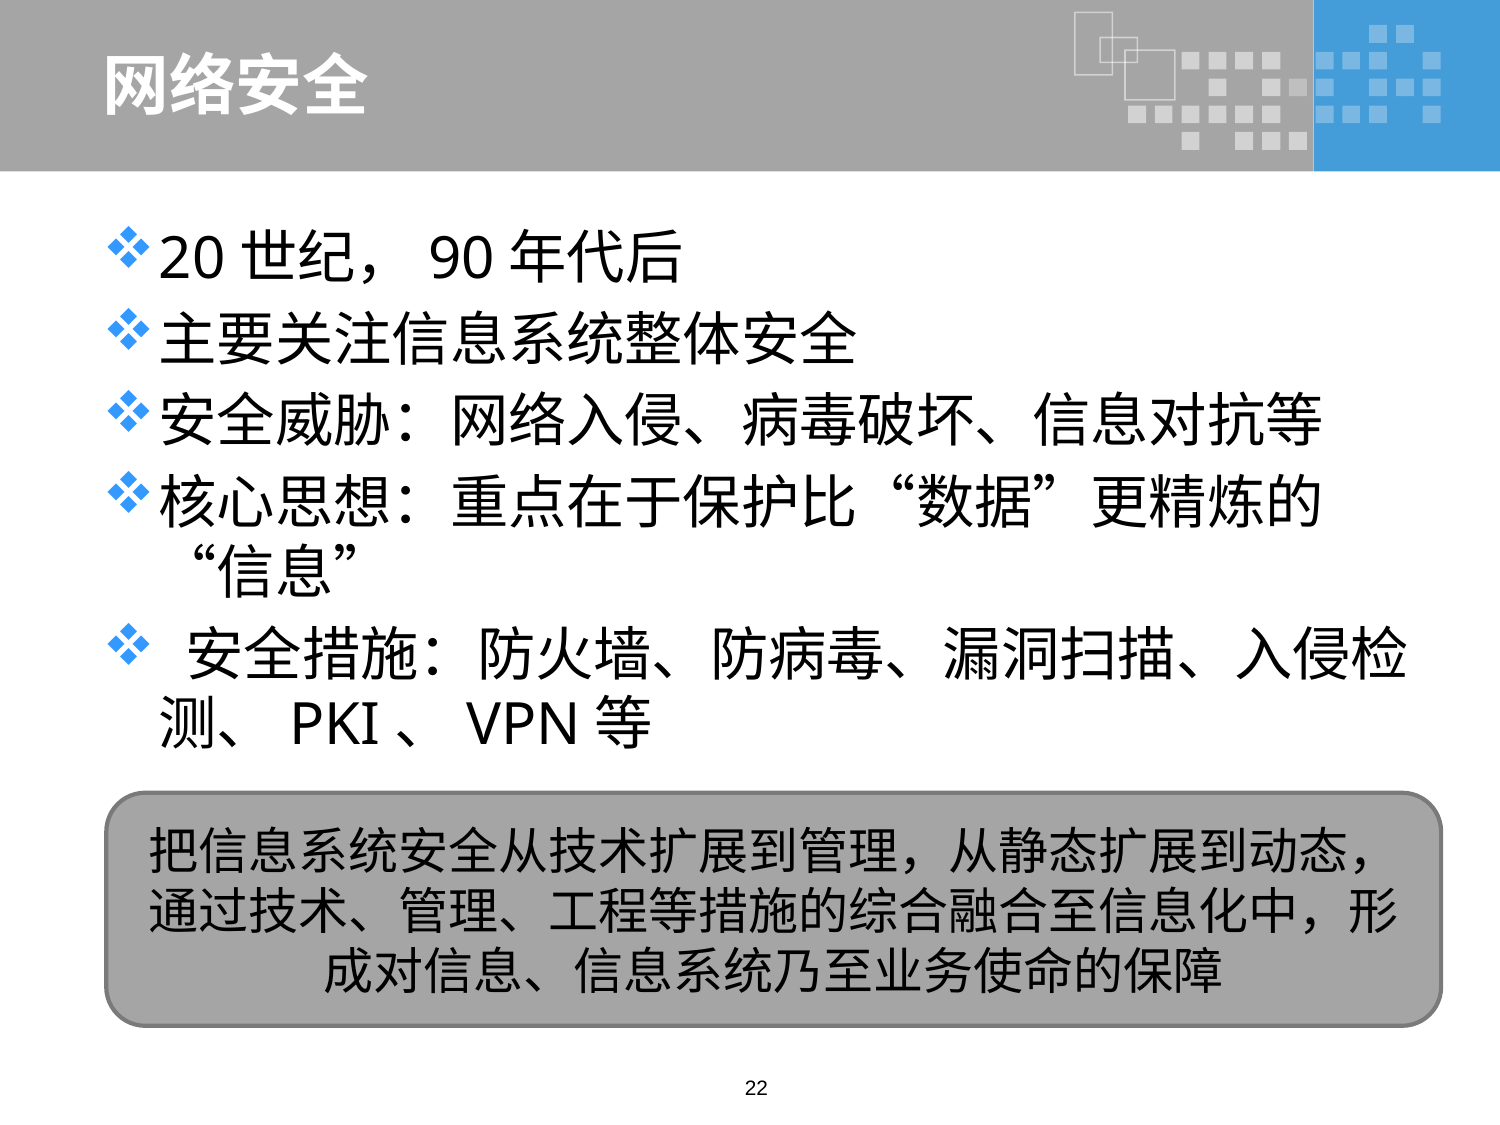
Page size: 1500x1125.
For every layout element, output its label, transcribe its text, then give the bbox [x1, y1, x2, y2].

text_box 把信息系统安全从技术扩展到管理，从静态扩展到动态，通过技术、管理、工程等措施的综合融合至信息化中，形成对信息、信息系统乃至业务使命的保障 [104, 790, 1444, 1028]
title 网络安全 [87, 42, 1252, 123]
list 20世纪，90年代后 主要关注信息系统整体安全 安全威胁：网络入侵、病毒破坏、信息对抗等 核心思想：重点在于保护比“数据”更精炼的“信息” 安全措施：防火墙、防病毒、漏洞扫描、入侵检测、PKI、VPN等 [87, 212, 1432, 1050]
slide_number 22 [687, 1066, 826, 1111]
